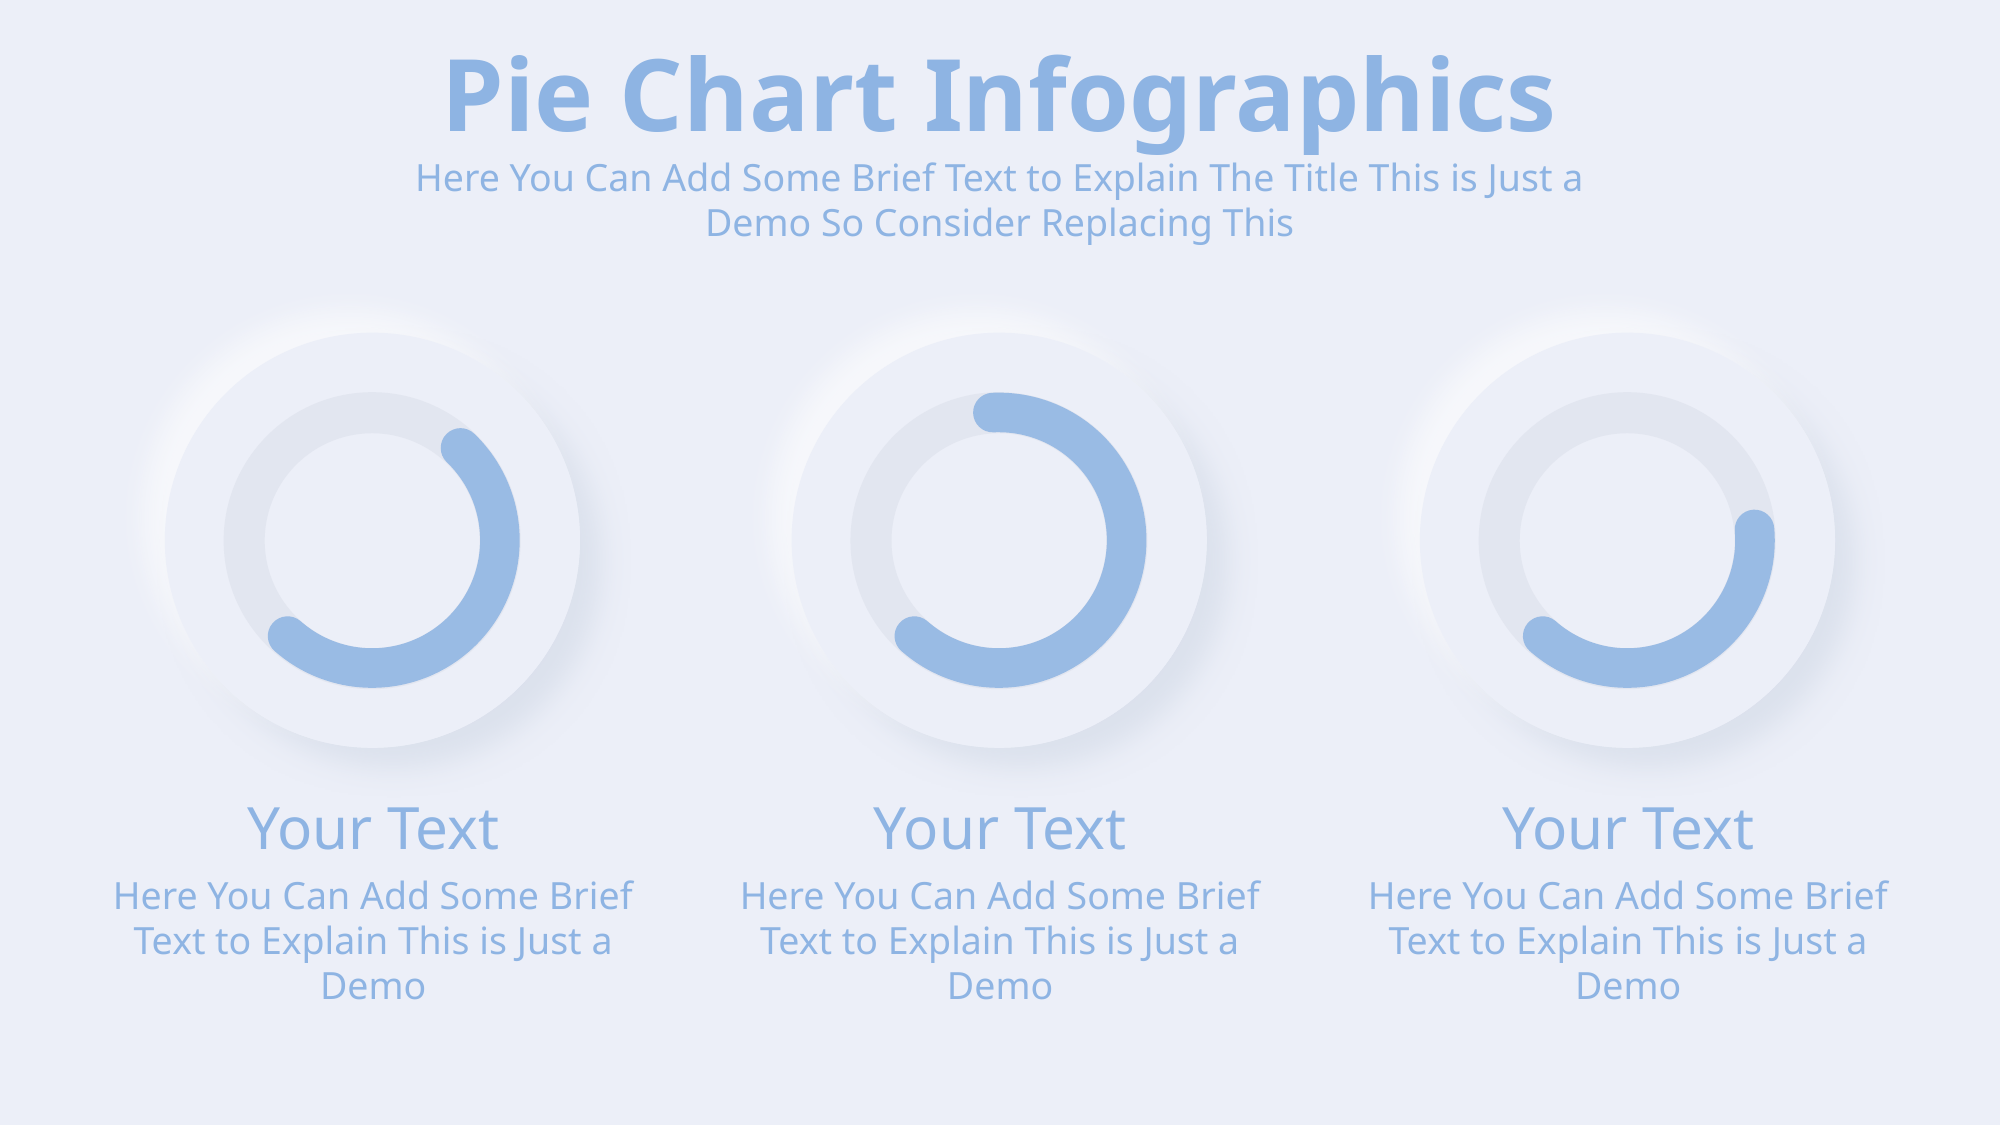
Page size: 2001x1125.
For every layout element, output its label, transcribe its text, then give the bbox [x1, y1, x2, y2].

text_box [164, 332, 580, 748]
text_box Your Text [47, 784, 700, 870]
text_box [791, 332, 1207, 748]
text_box Here You Can Add Some Brief Text to Explain The Title This is Just a Demo So Consider Replacing This [345, 147, 1655, 252]
text_box Here You Can Add Some Brief Text to Explain This is Just a Demo [713, 864, 1287, 1015]
text_box Pie Chart Infographics [290, 23, 1710, 159]
text_box Your Text [1302, 784, 1955, 870]
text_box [850, 392, 1148, 690]
text_box Here You Can Add Some Brief Text to Explain This is Just a Demo [86, 864, 661, 1015]
text_box Here You Can Add Some Brief Text to Explain This is Just a Demo [1341, 864, 1916, 1015]
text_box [1419, 332, 1835, 748]
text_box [1478, 392, 1776, 690]
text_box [223, 392, 521, 690]
text_box Your Text [700, 784, 1302, 870]
